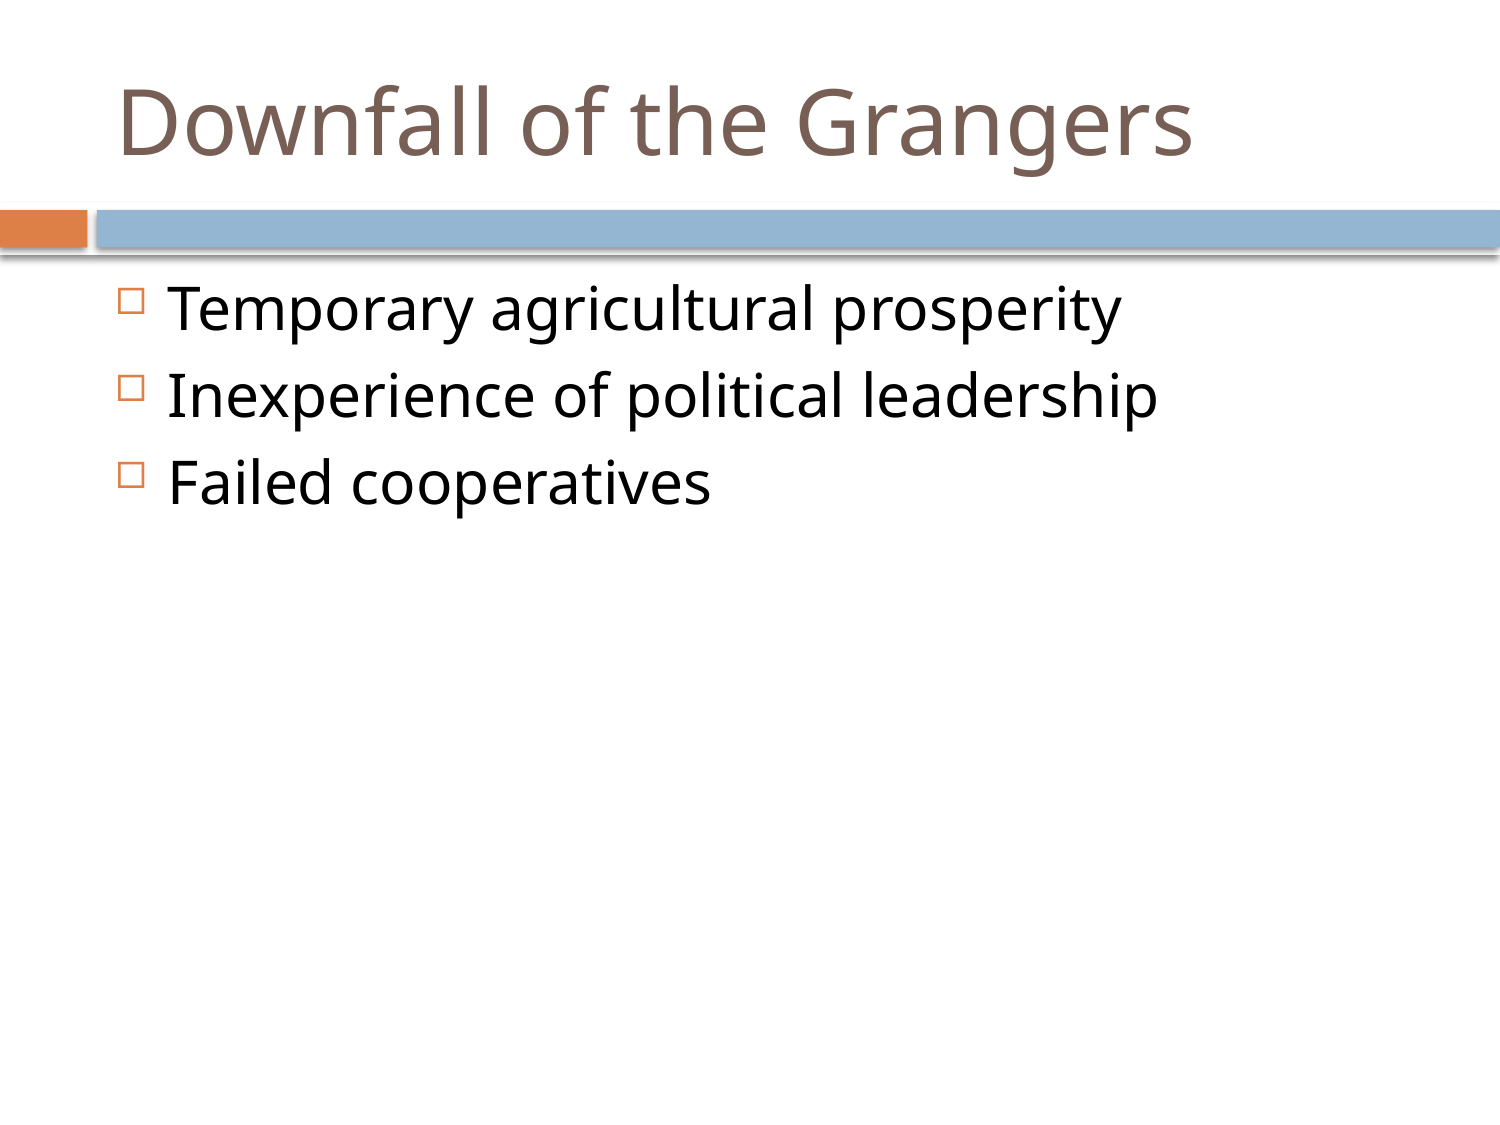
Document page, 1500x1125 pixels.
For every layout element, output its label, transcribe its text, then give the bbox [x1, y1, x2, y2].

title Downfall of the Grangers [100, 37, 1438, 200]
list Temporary agricultural prosperity Inexperience of political leadership Failed cooperatives [100, 262, 1438, 1000]
